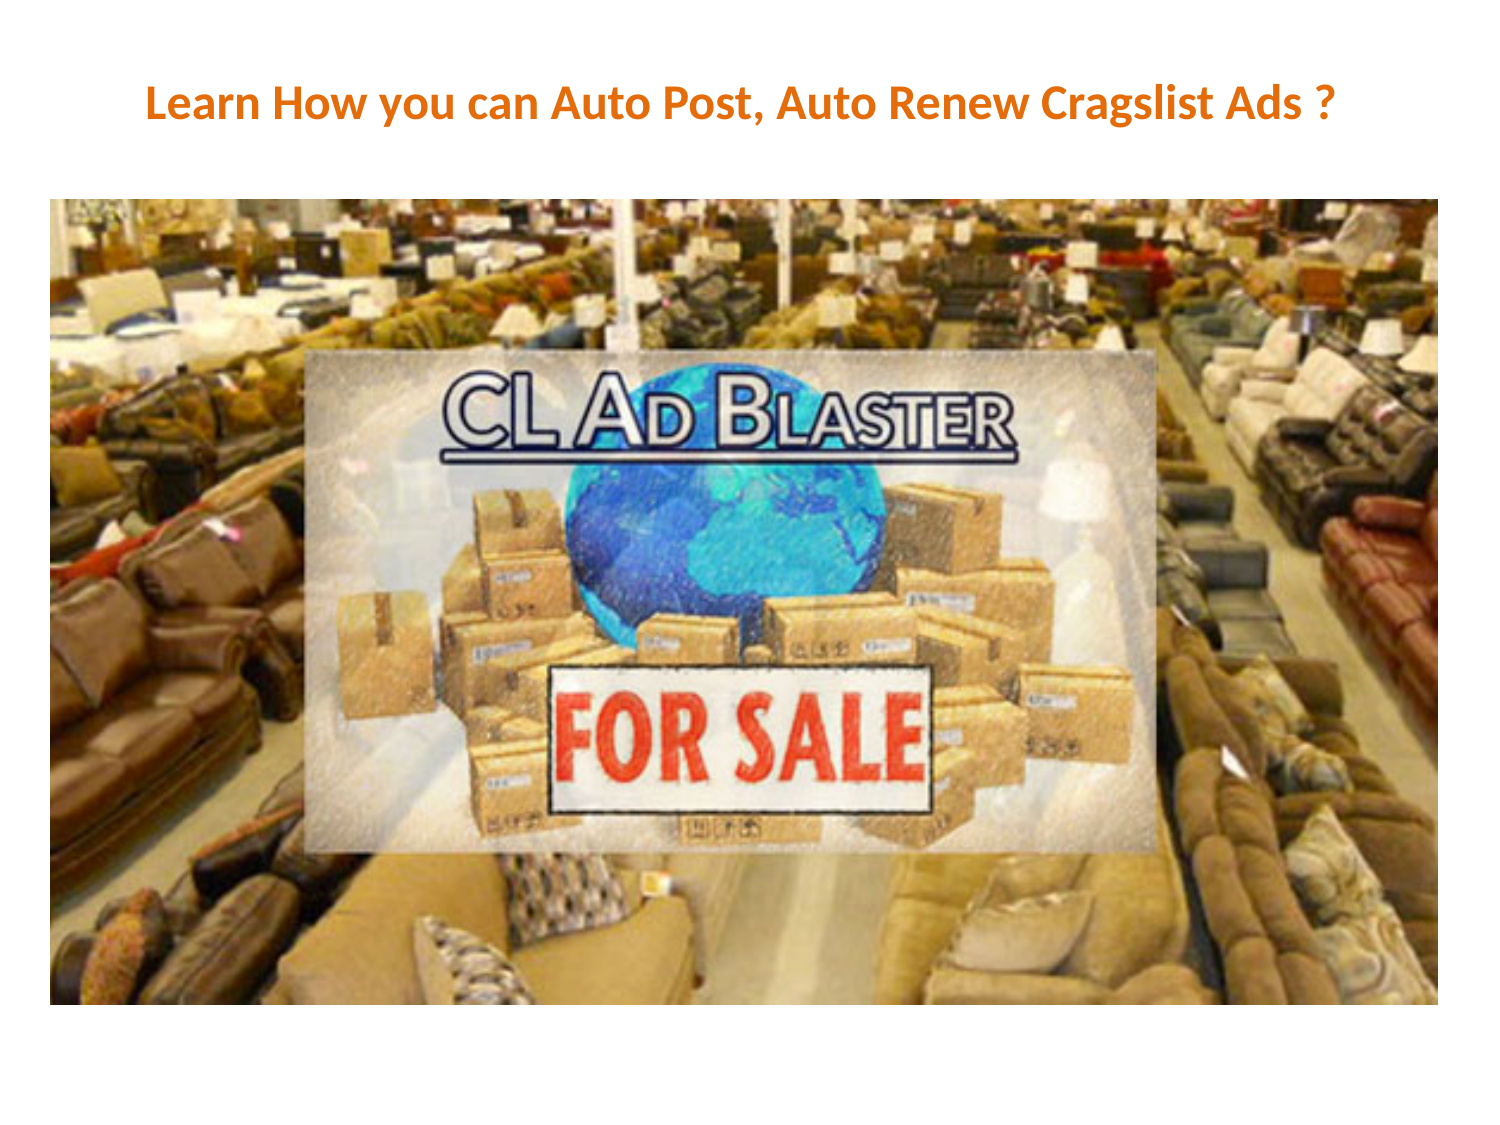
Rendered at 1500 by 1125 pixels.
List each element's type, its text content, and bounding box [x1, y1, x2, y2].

text_box Learn How you can Auto Post, Auto Renew Cragslist Ads ? [130, 62, 1353, 138]
picture [49, 199, 1438, 1005]
